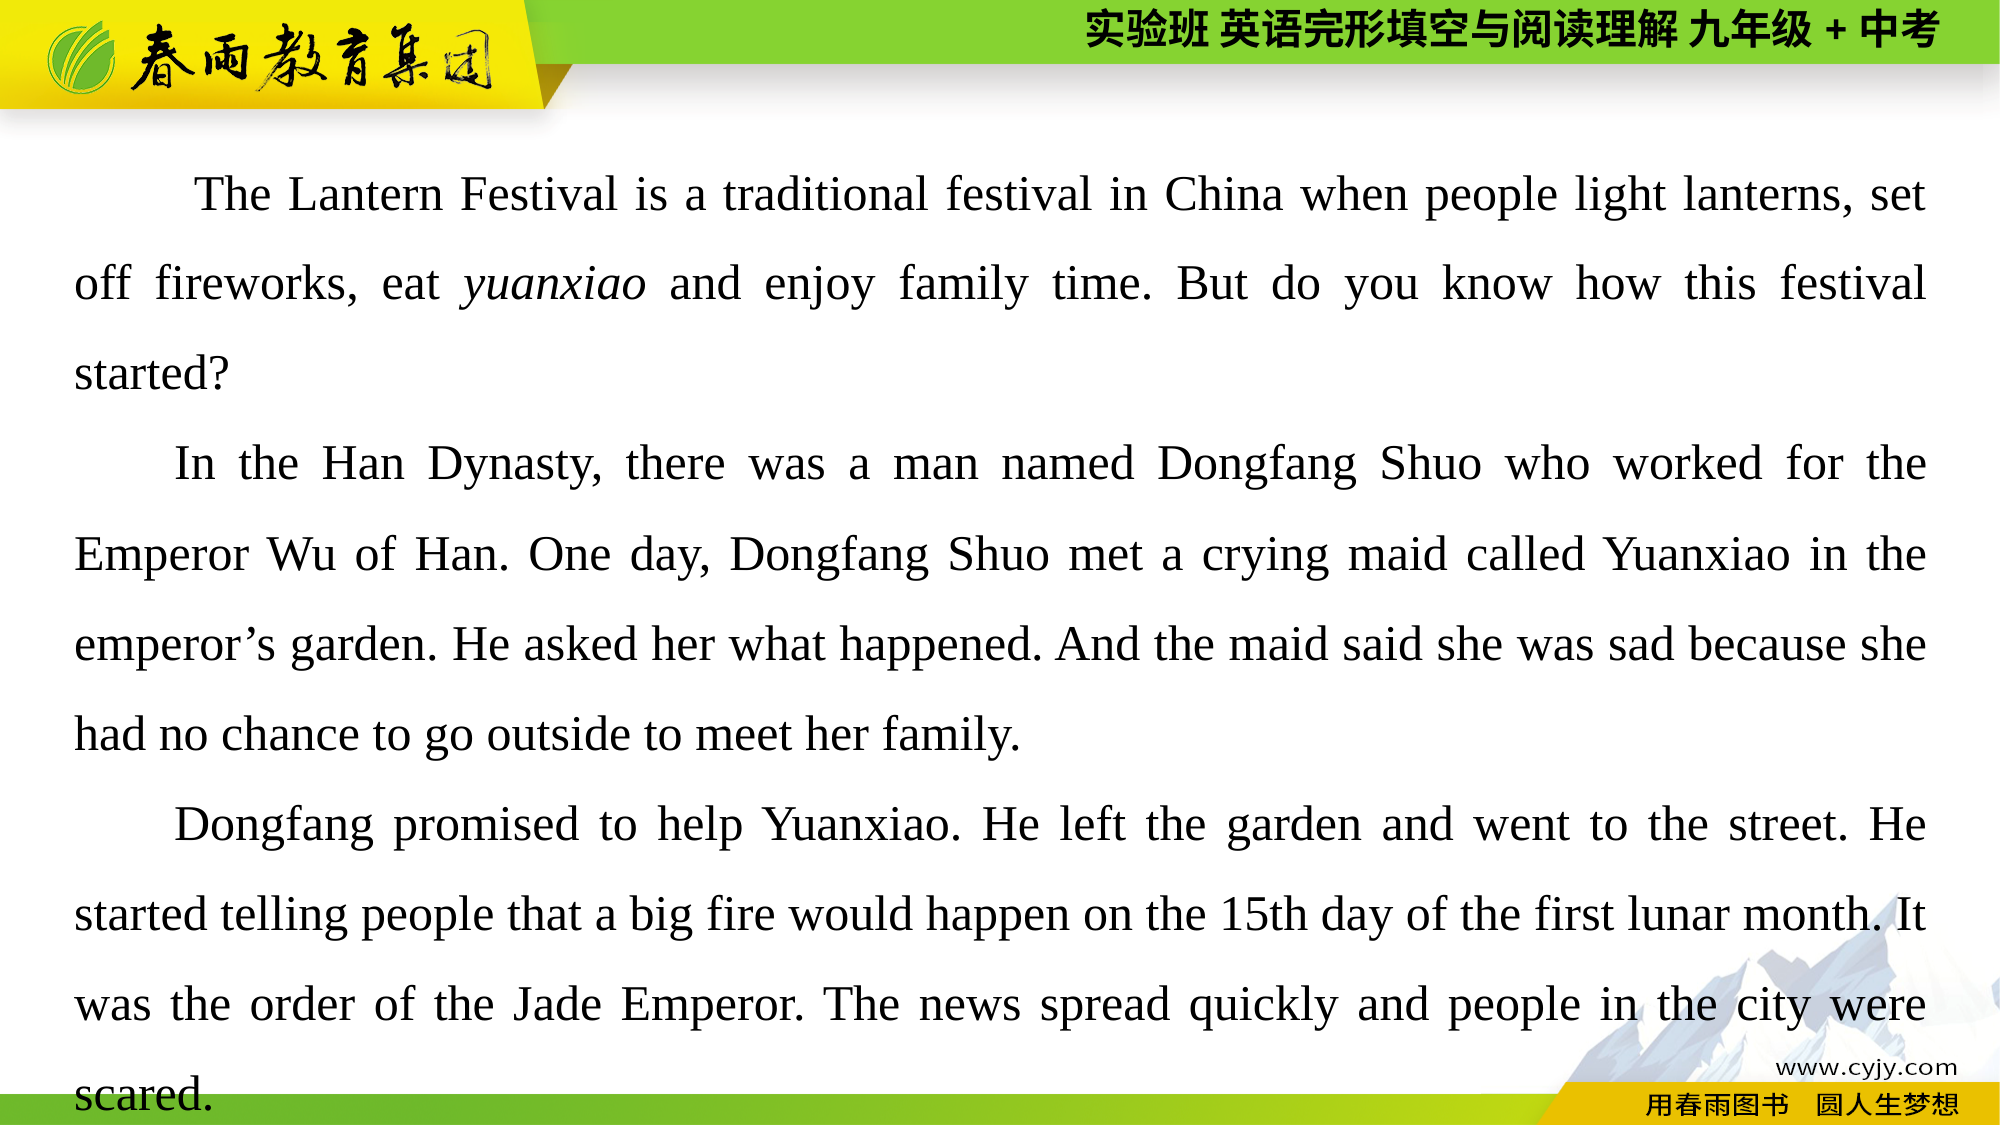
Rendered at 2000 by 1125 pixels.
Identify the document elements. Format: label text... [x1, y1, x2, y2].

list The Lantern Festival is a traditional festival in China when people light lanterns, set off fireworks, eat yuanxiao and enjoy family time. But do you know how this festival started? In the Han Dynasty, there was a man named Dongfang Shuo who worked for the Emperor Wu of Han. One day, Dongfang Shuo met a crying maid called Yuanxiao in the emperor’s garden. He asked her what happened. And the maid said she was sad because she had no chance to go outside to meet her family. Dongfang promised to help Yuanxiao. He left the garden and went to the street. He started telling people that a big fire would happen on the 15th day of the first lunar month. It was the order of the Jade Emperor. The news spread quickly and people in the city were scared. [59, 122, 1944, 1047]
picture [0, 0, 2000, 1125]
